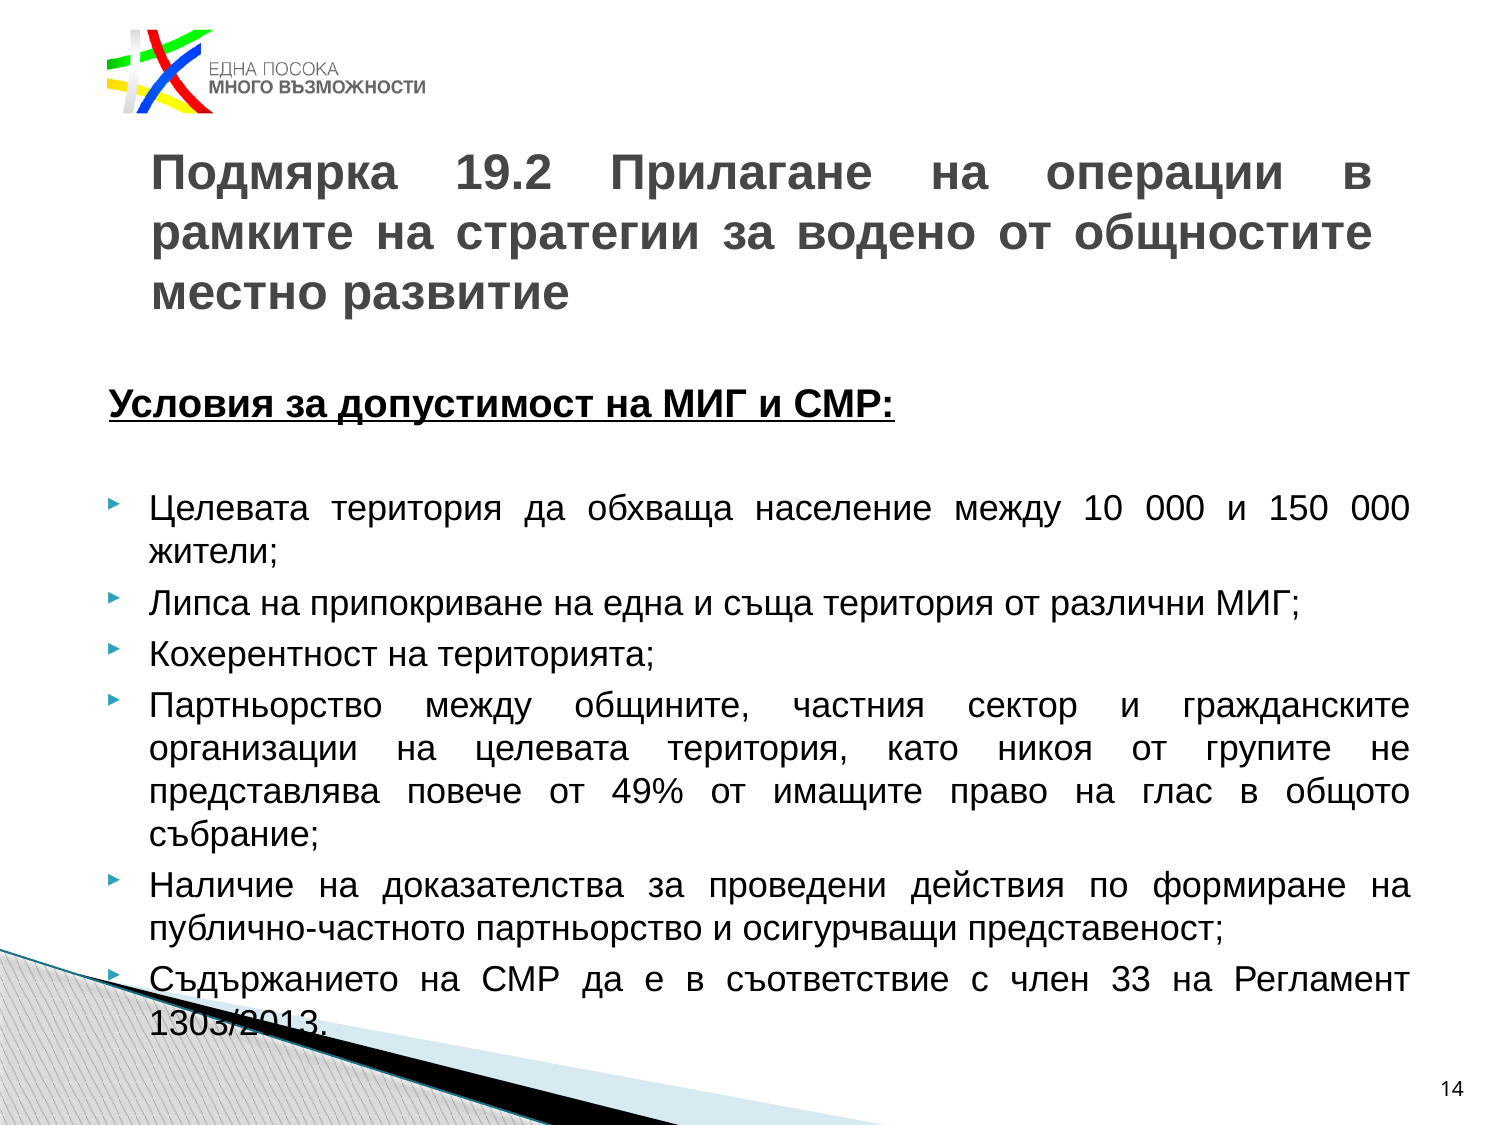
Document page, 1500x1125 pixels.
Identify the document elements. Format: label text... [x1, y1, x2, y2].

title Подмярка 19.2 Прилагане на операции в рамките на стратегии за водено от общностите местно развитие [135, 135, 1388, 323]
list Условия за допустимост на МИГ и СМР: Целевата територия да обхваща население между 10 000 и 150 000 жители; Липса на припокриване на една и съща територия от различни МИГ; Кохерентност на територията; Партньорство между общините, частния сектор и гражданските организации на целевата територия, като никоя от групите не представлява повече от 49% от имащите право на глас в общото събрание; Наличие на доказателства за проведени действия по формиране на публично-частното партньорство и осигурчващи представеност; Съдържанието на СМР да е в съответствие с член 33 на Регламент 1303/2013. [76, 314, 1427, 1057]
picture [76, 7, 455, 136]
slide_number 14 [1418, 1051, 1479, 1112]
